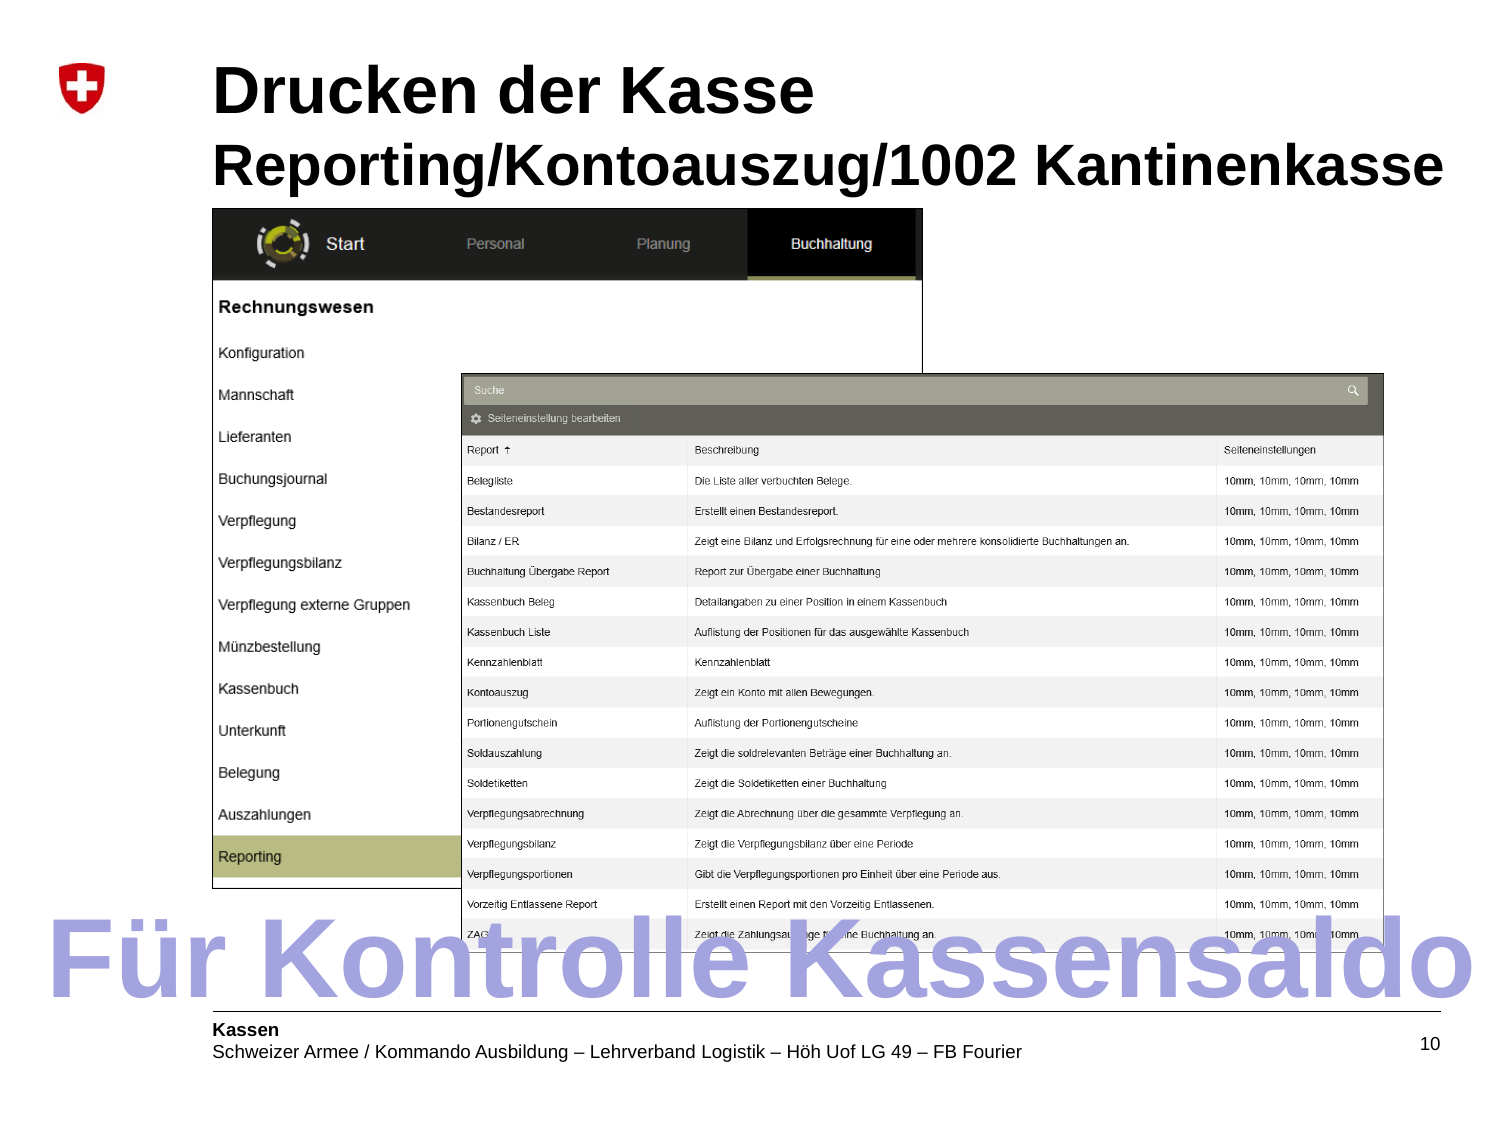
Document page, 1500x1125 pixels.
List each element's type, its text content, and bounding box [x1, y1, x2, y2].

title Drucken der Kasse Reporting/Kontoauszug/1002 Kantinenkasse [212, 46, 1500, 192]
text_box Für Kontrolle Kassensaldo [31, 877, 1493, 1028]
picture [59, 63, 105, 114]
picture [212, 207, 1385, 954]
